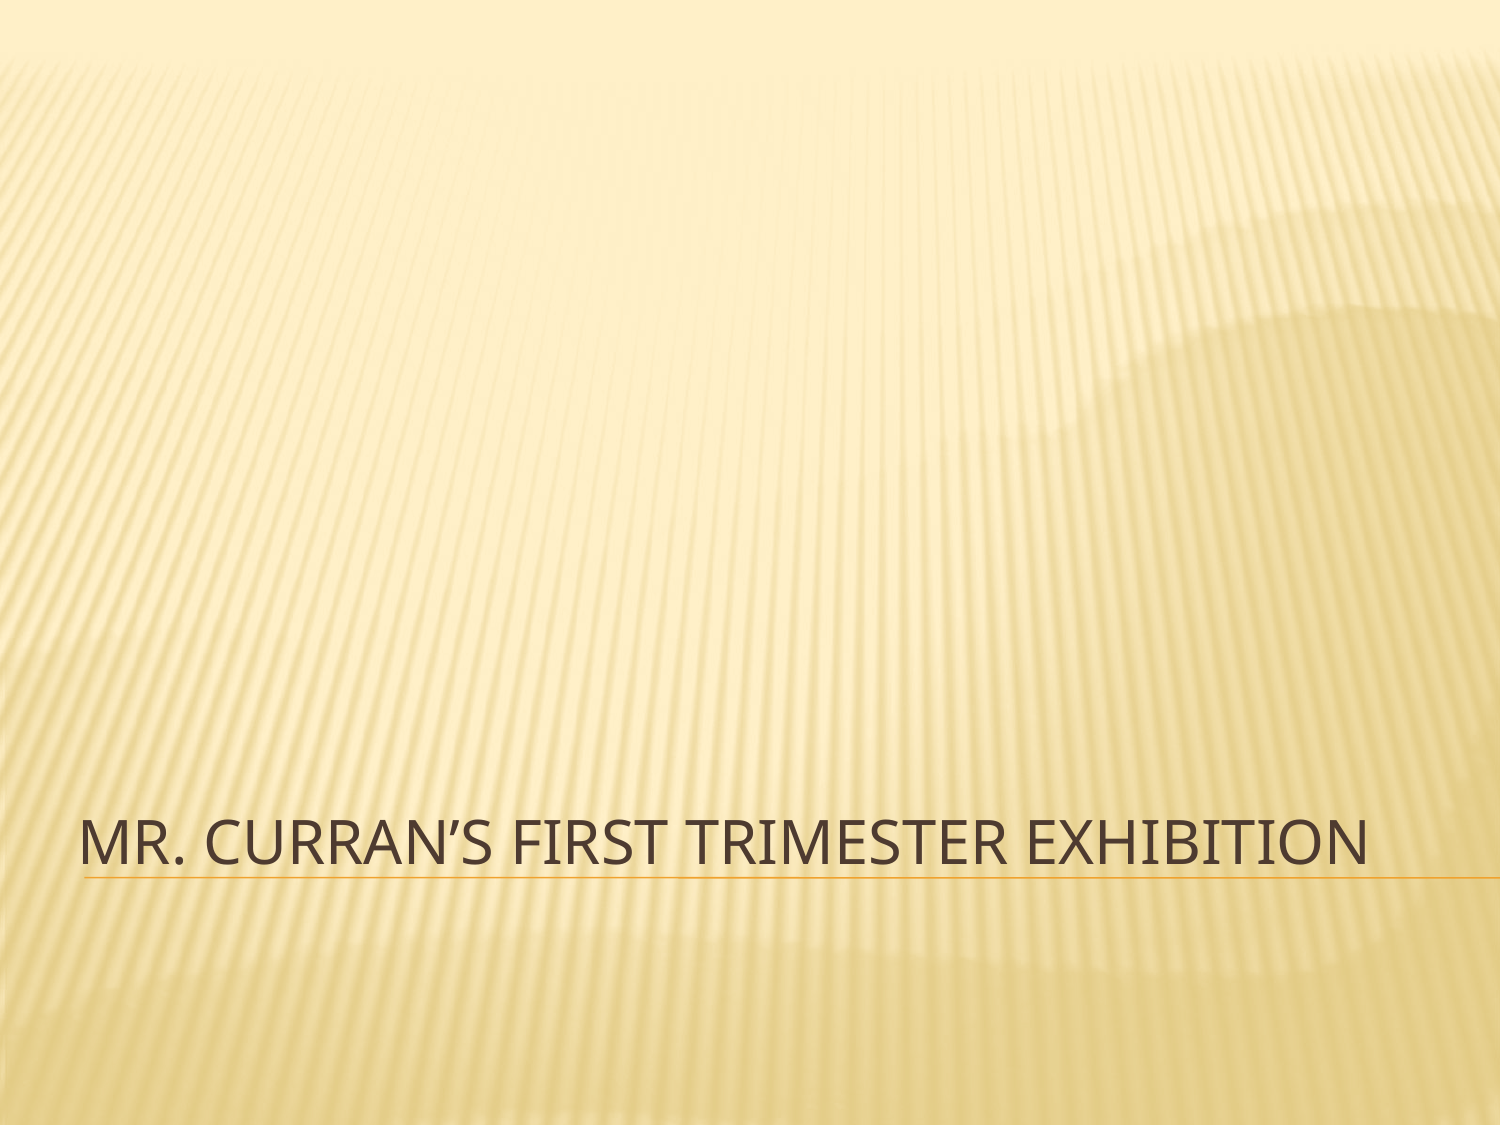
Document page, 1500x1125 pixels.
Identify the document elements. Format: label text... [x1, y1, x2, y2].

title Mr. Curran’s First Trimester Exhibition [62, 796, 1450, 997]
